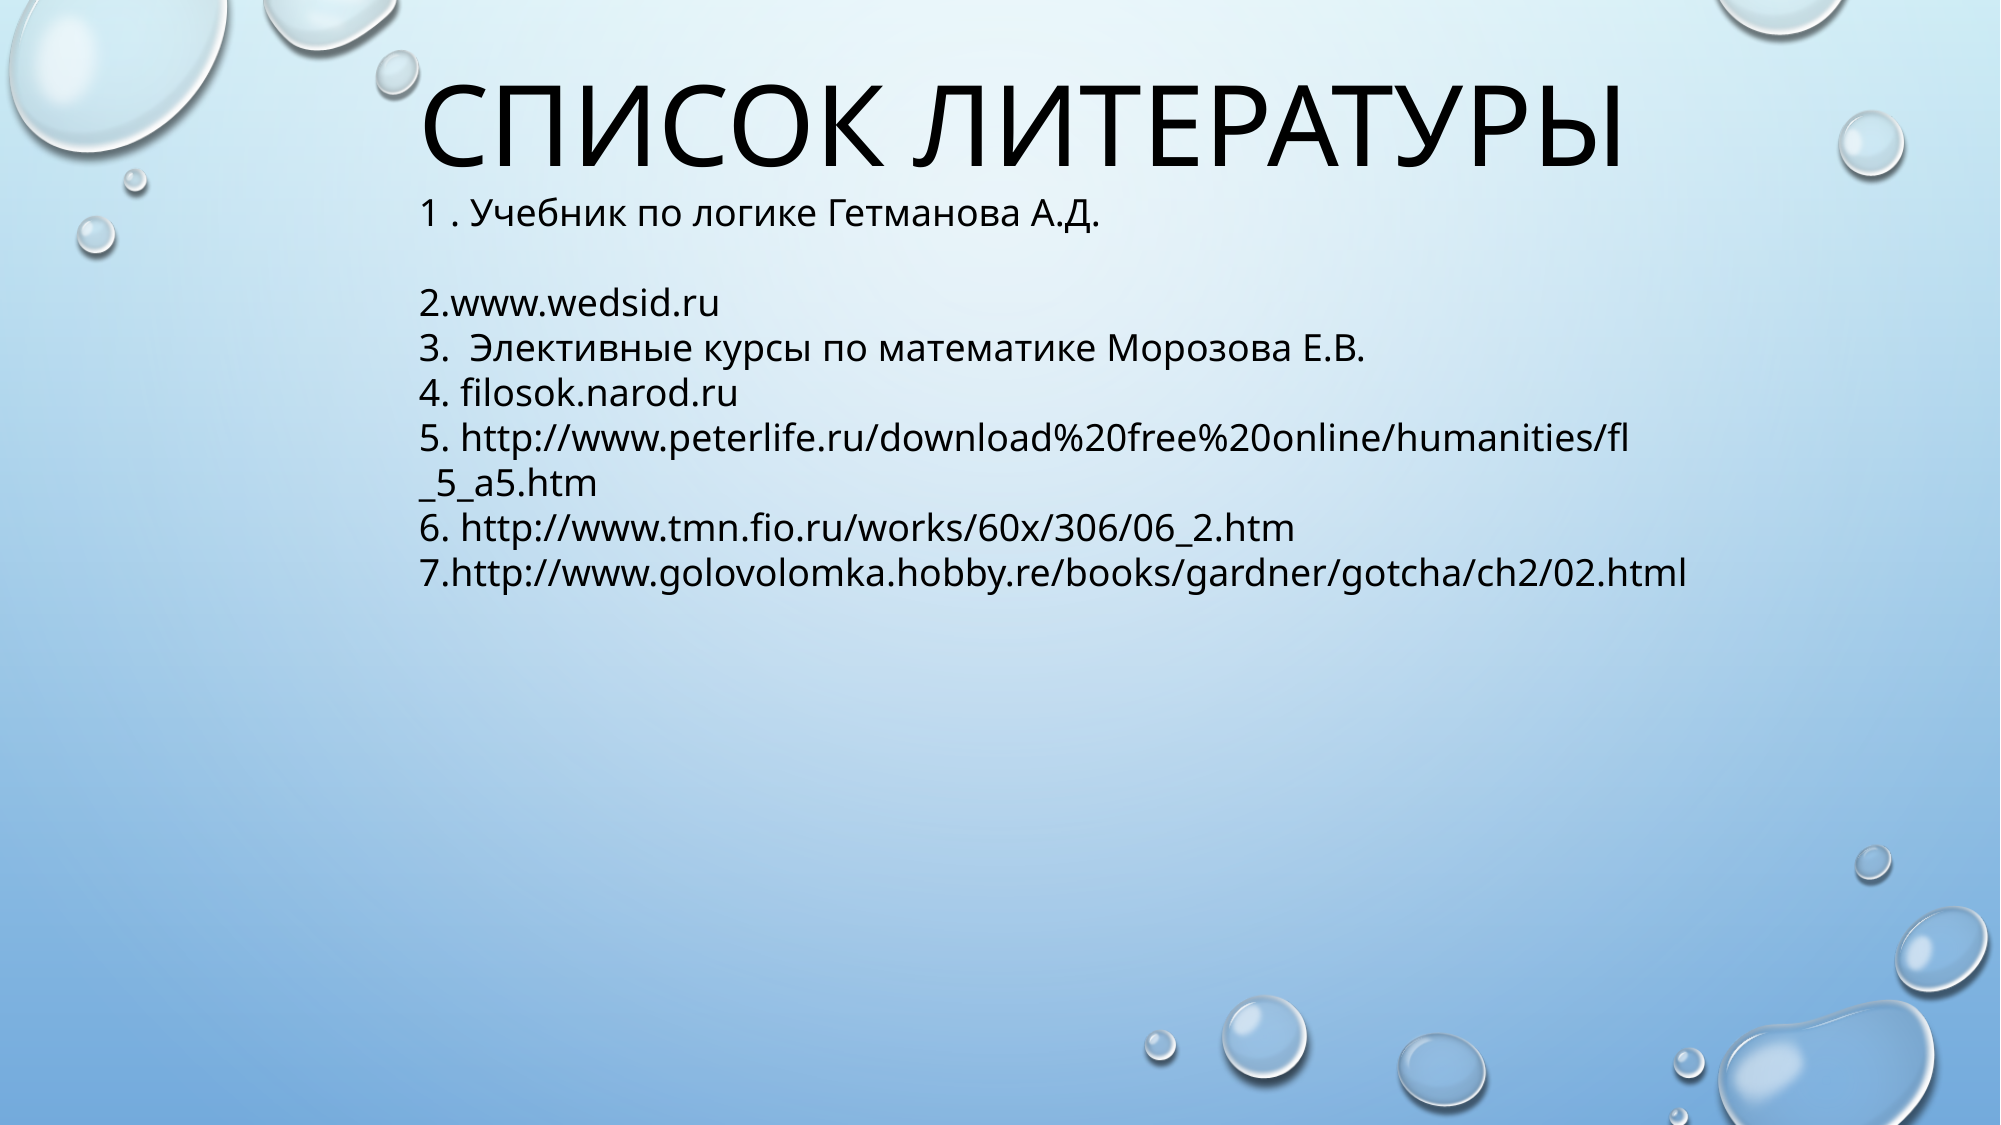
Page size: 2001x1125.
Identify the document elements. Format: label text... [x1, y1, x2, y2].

picture [0, 0, 2000, 1125]
text_box СПИСОК ЛИТЕРАТУРЫ 1 . Учебник по логике Гетманова А.Д. 2.www.wedsid.ru 3. Элективные курсы по математике Морозова Е.В. 4. filosok.narod.ru 5. http://www.peterlife.ru/download%20free%20online/humanities/fl _5_a5.htm 6. http://www.tmn.fio.ru/works/60x/306/06_2.htm 7.http://www.golovolomka.hobby.re/books/gardner/gotcha/ch2/02.html [404, 46, 1733, 601]
